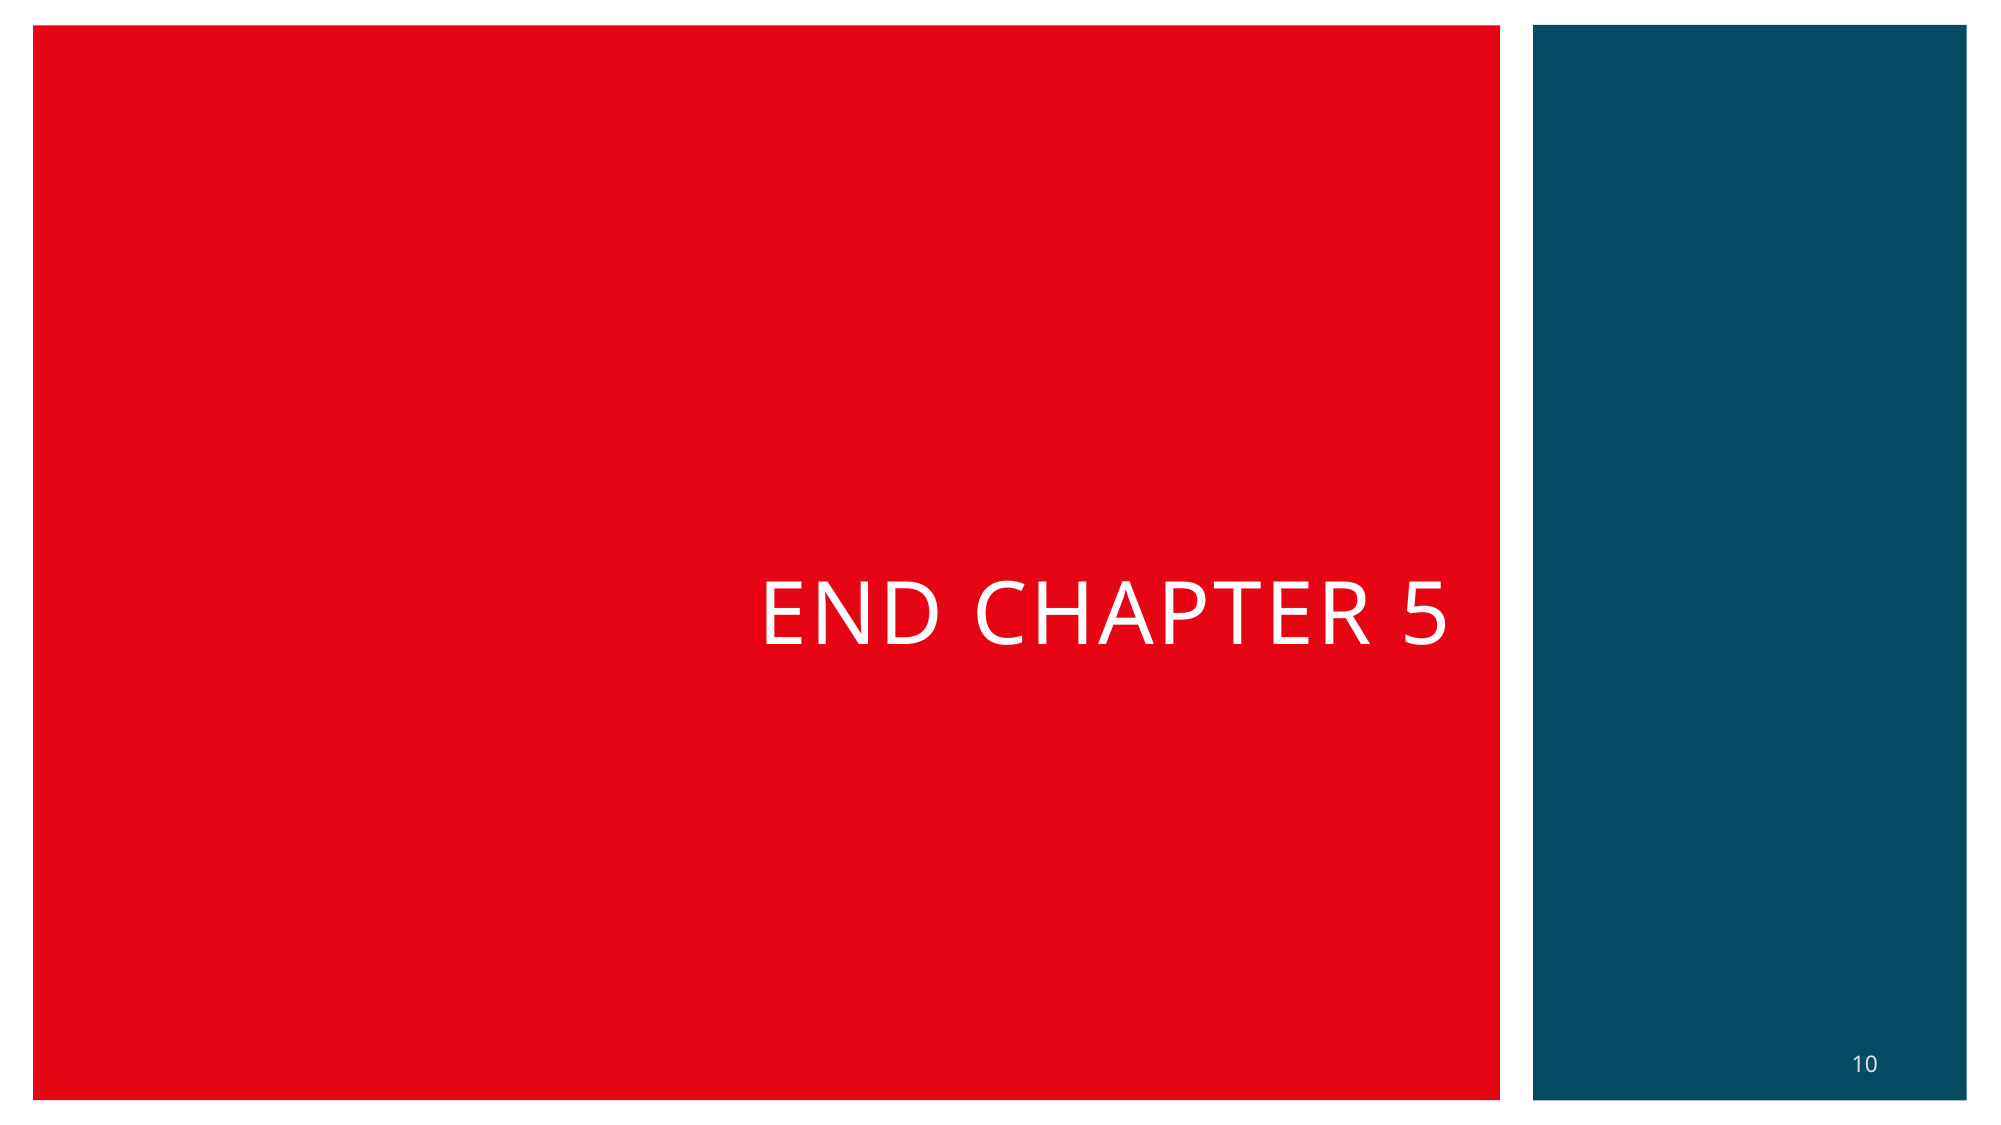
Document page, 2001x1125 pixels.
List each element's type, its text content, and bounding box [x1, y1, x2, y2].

slide_number 10 [1800, 1041, 1930, 1089]
title End Chapter 5 [83, 474, 1467, 745]
